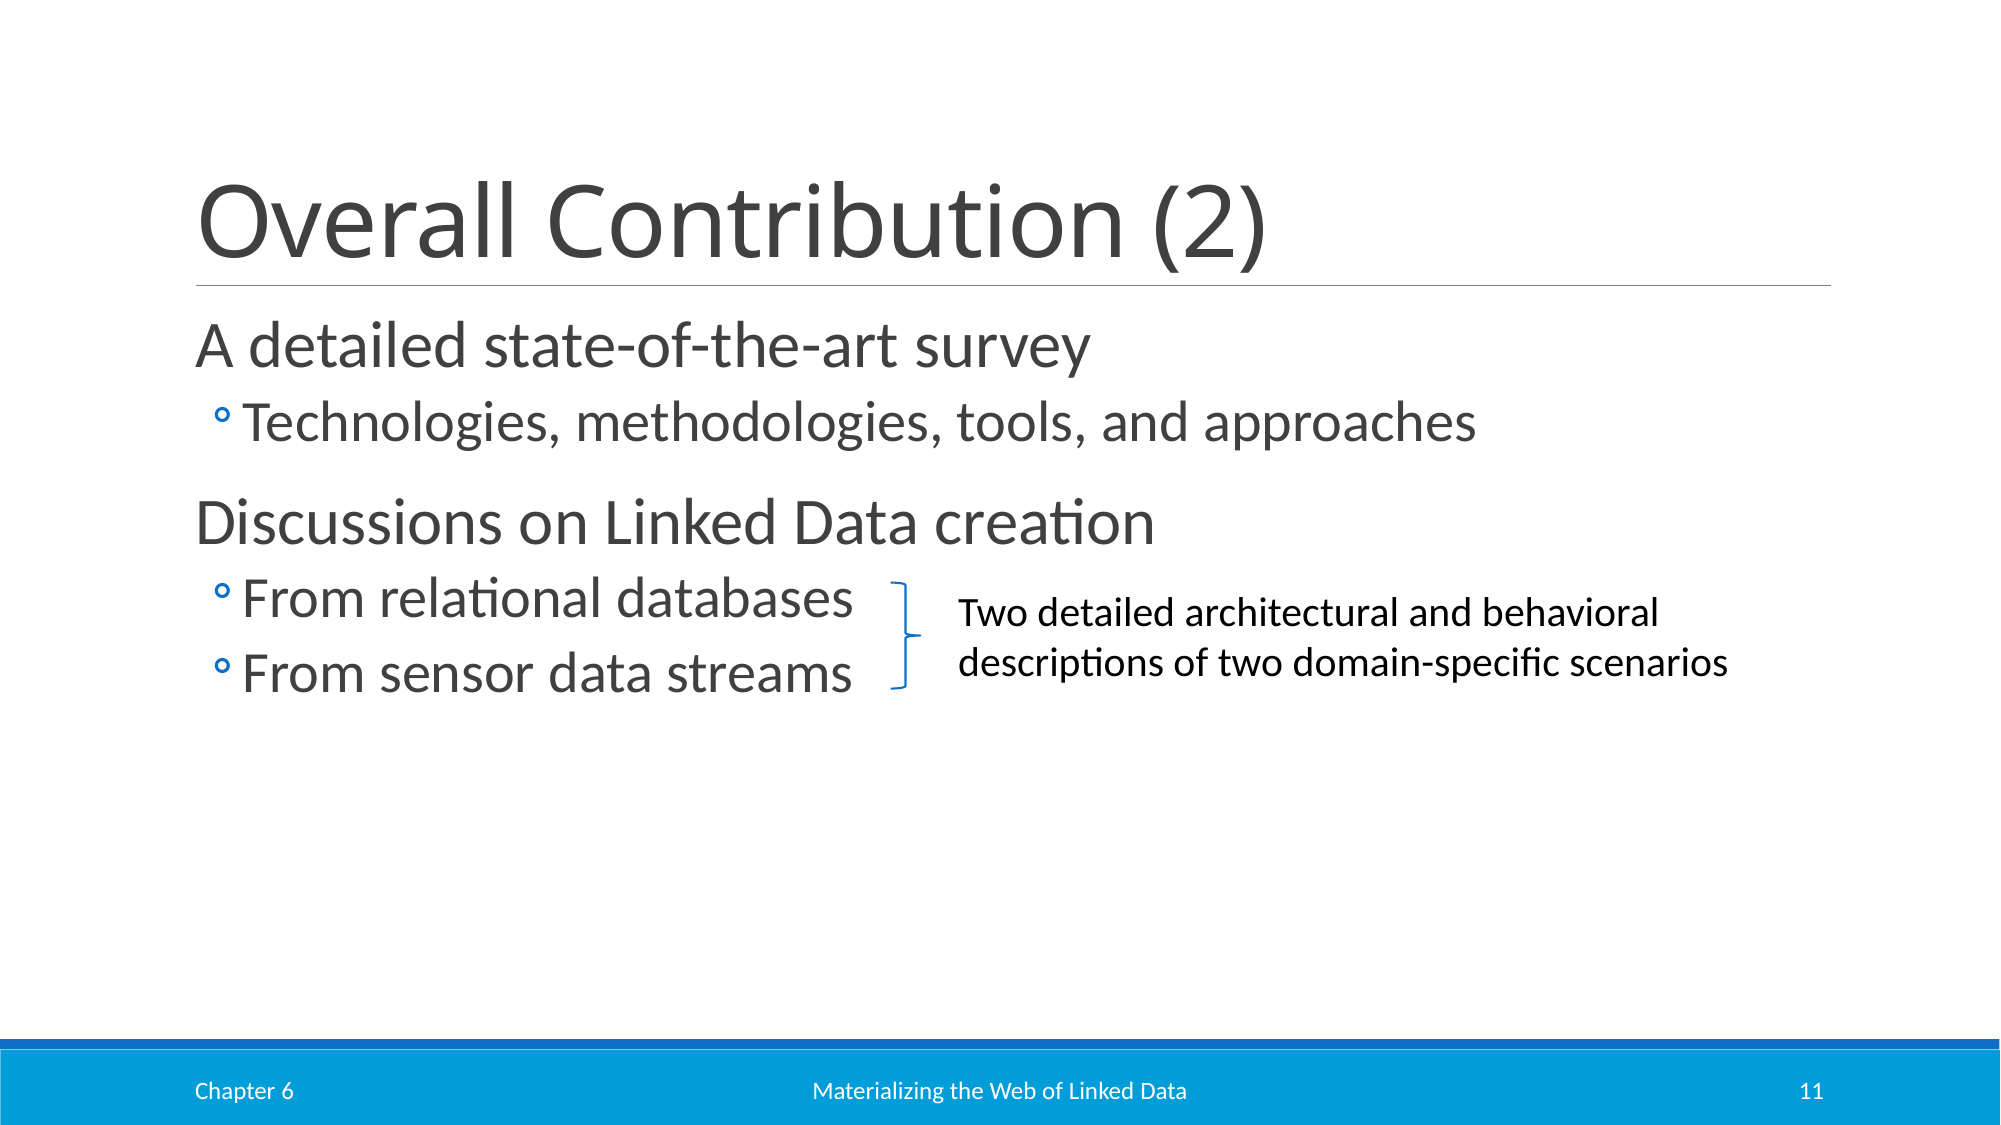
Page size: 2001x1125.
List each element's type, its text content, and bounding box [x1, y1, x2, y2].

list A detailed state-of-the-art survey Technologies, methodologies, tools, and approaches Discussions on Linked Data creation From relational databases From sensor data streams [180, 302, 1830, 963]
slide_number Chapter 6 [180, 1059, 586, 1120]
title Overall Contribution (2) [180, 47, 1830, 285]
text_box [890, 581, 922, 690]
slide_number 11 [1624, 1059, 1840, 1120]
footer Materializing the Web of Linked Data [604, 1059, 1396, 1120]
text_box Two detailed architectural and behavioral descriptions of two domain-specific scenarios [943, 577, 1751, 693]
